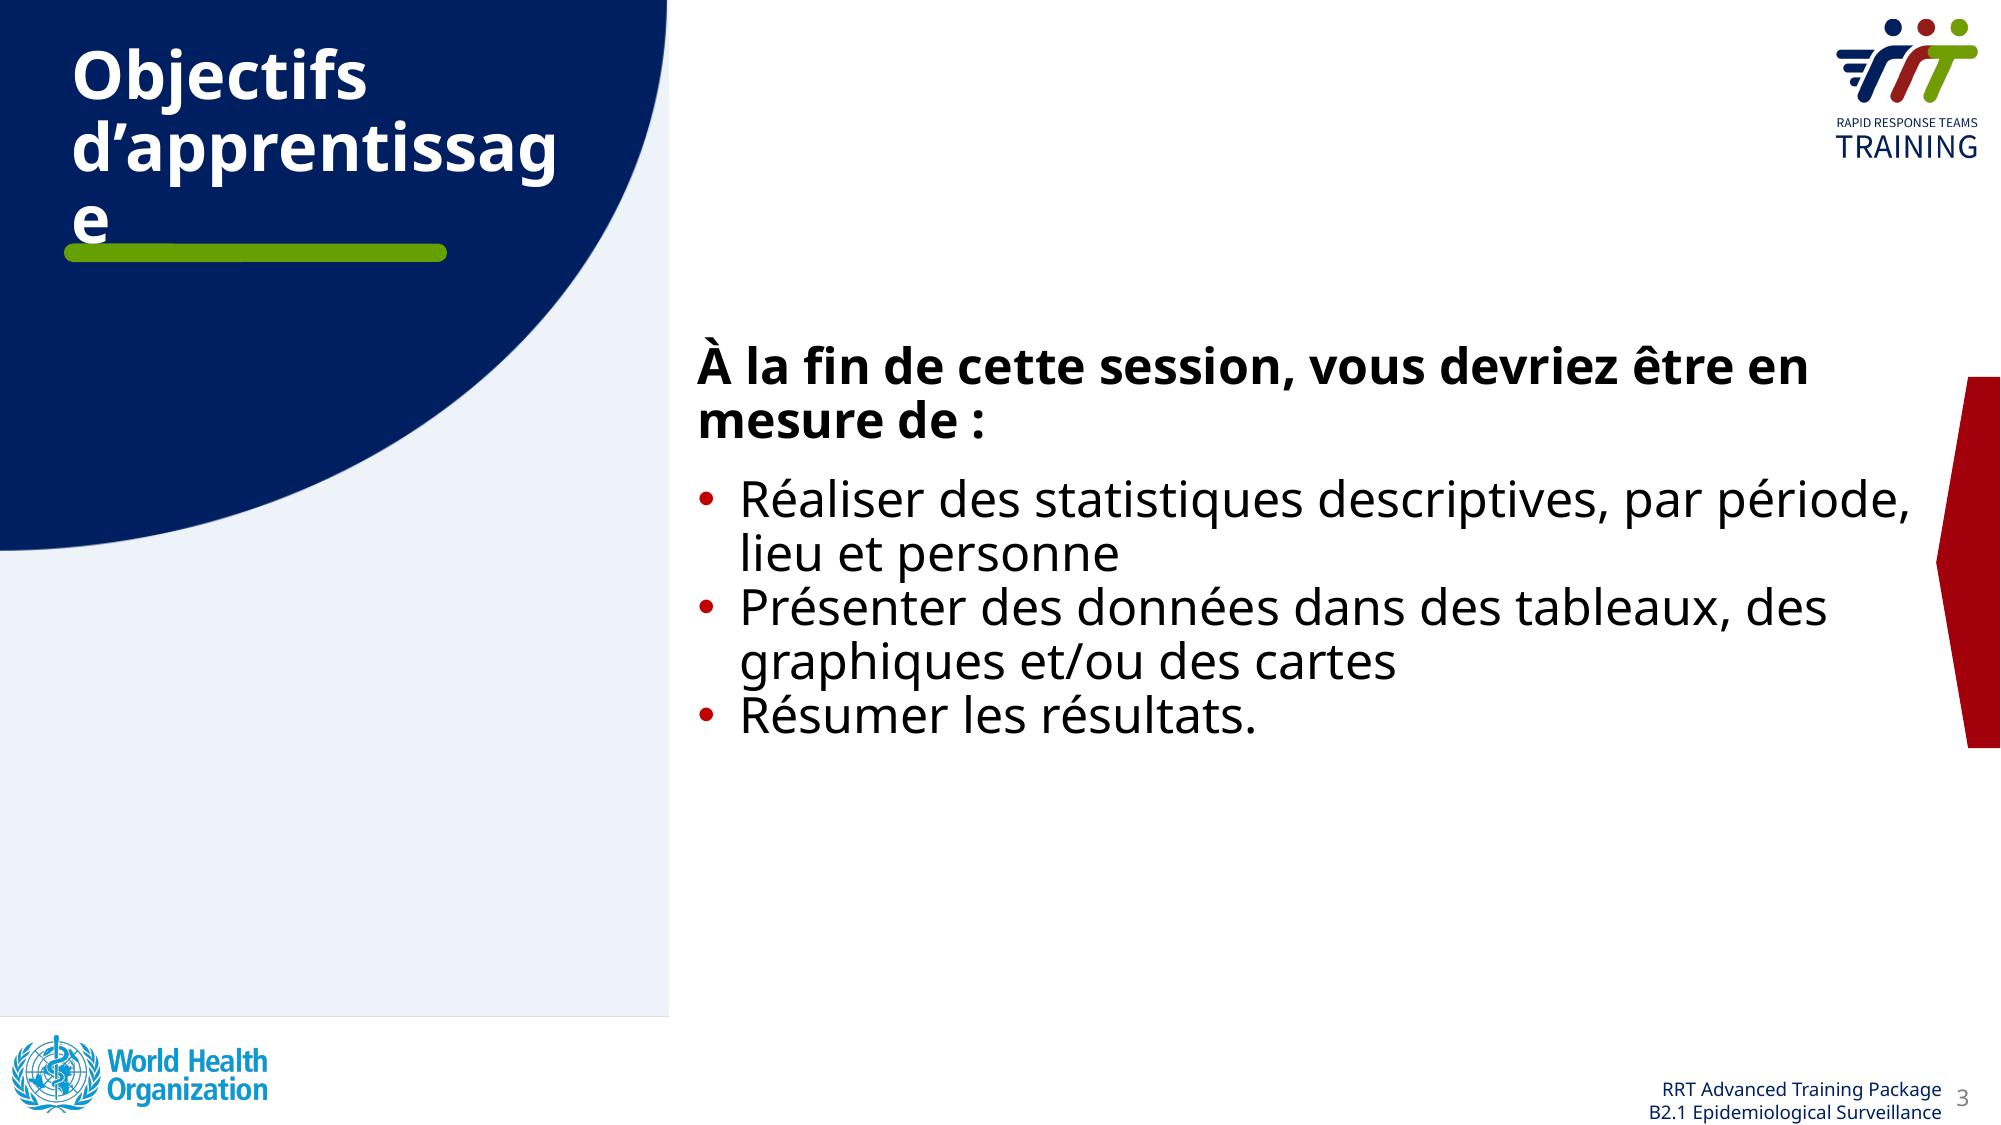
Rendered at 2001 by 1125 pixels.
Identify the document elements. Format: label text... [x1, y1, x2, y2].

picture [58, 1050, 64, 1058]
picture [0, 0, 669, 1018]
picture [12, 1083, 48, 1113]
title Objectifs d’apprentissage [63, 60, 600, 239]
picture [12, 1035, 267, 1113]
picture [1835, 19, 1978, 167]
list À la fin de cette session, vous devriez être en mesure de : Réaliser des statistiques descriptives, par période, lieu et personne Présenter des données dans des tableaux, des graphiques et/ou des cartes Résumer les résultats. [689, 333, 1926, 792]
